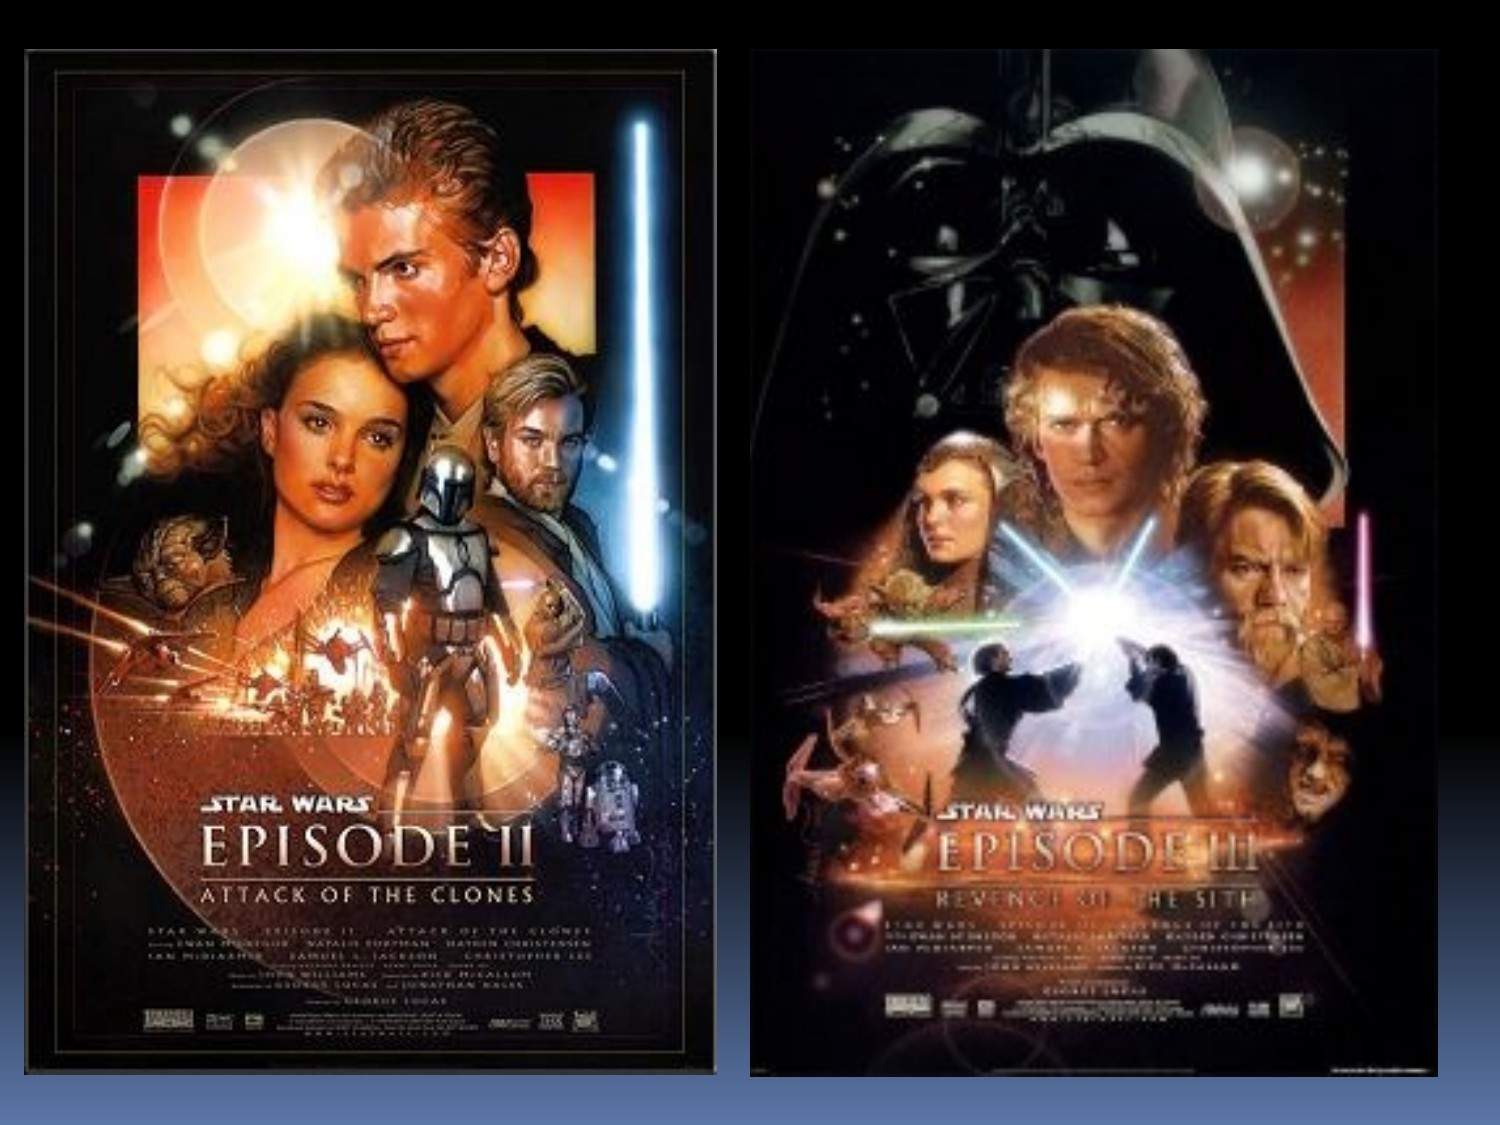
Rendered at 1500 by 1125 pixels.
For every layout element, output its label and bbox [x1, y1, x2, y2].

picture [24, 49, 717, 1076]
picture [749, 49, 1438, 1077]
